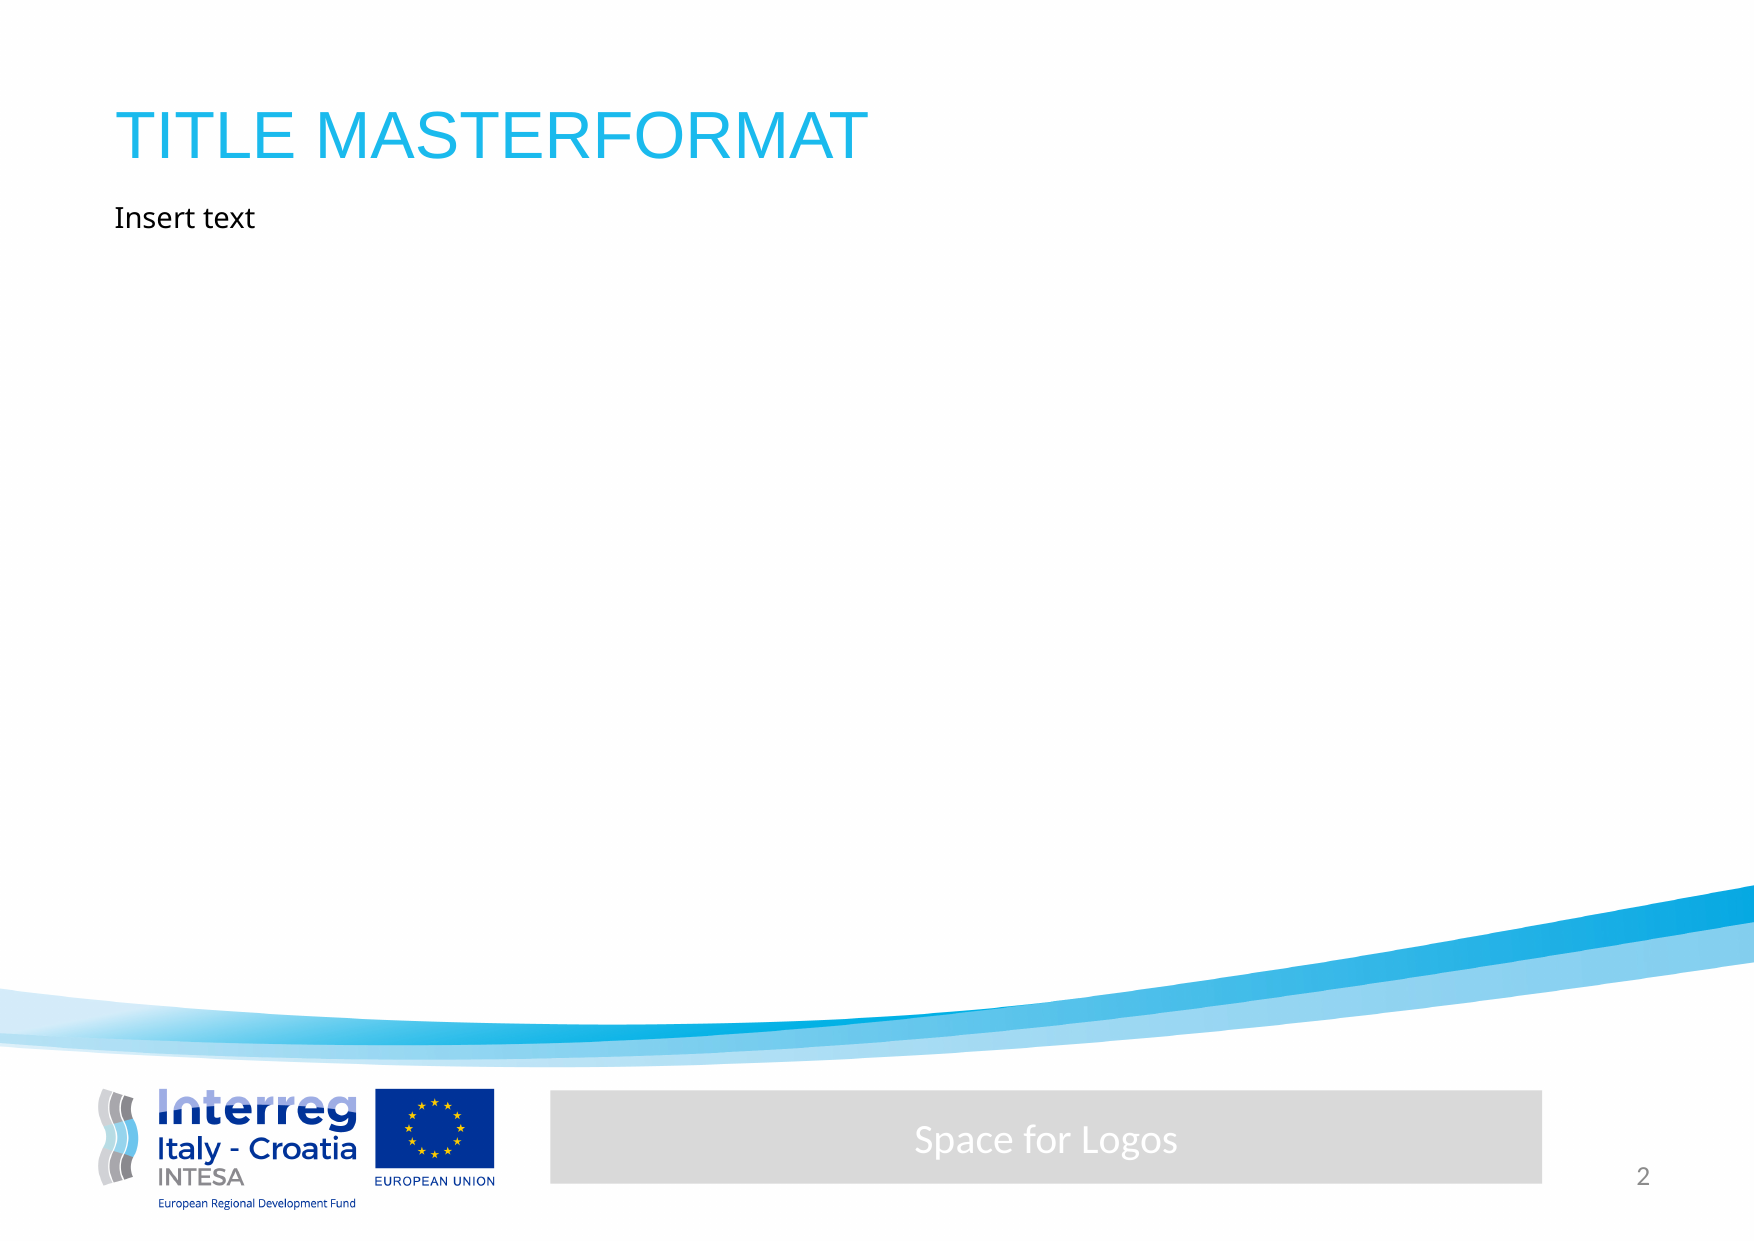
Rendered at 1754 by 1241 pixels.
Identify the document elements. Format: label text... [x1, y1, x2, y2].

text_box Insert text [99, 191, 1658, 851]
picture [0, 0, 1754, 1241]
slide_number 2 [1607, 1141, 1666, 1208]
text_box Space for Logos [549, 1089, 1543, 1185]
text_box TITLE MASTERFORMAT [97, 83, 1656, 181]
